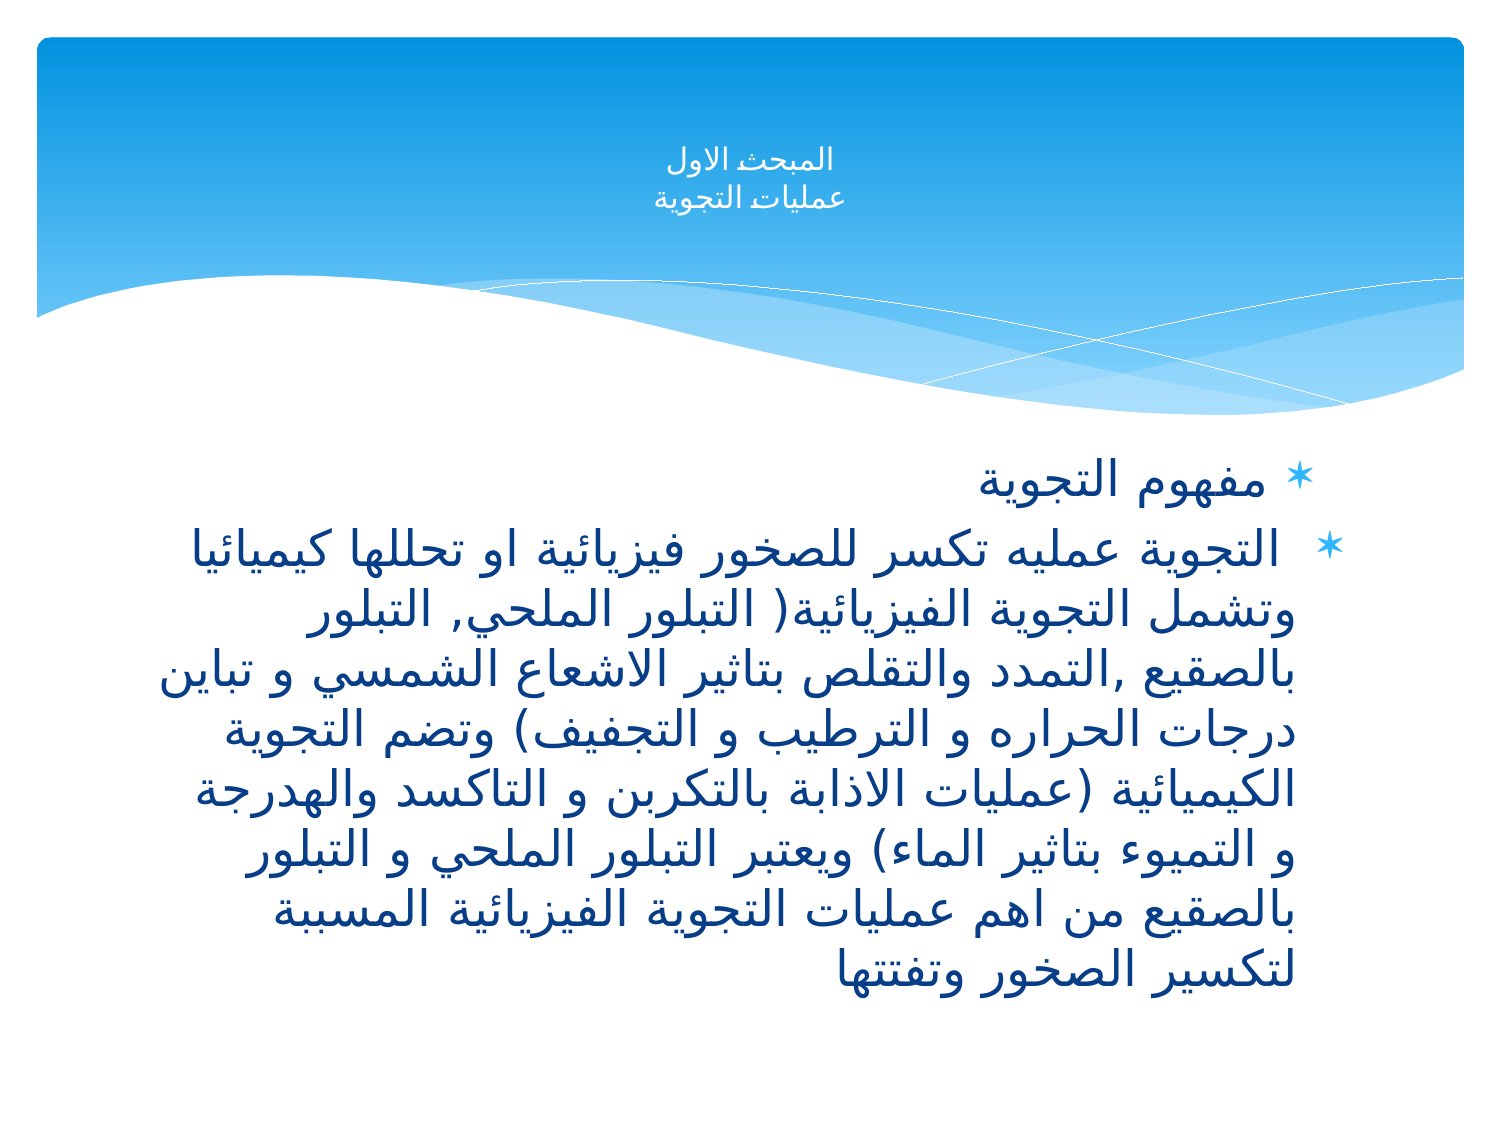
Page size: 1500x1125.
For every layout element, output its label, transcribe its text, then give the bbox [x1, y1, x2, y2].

list مفهوم التجوية التجوية عمليه تكسر للصخور فيزيائية او تحللها كيميائيا وتشمل التجوية الفيزيائية( التبلور الملحي, التبلور بالصقيع ,التمدد والتقلص بتاثير الاشعاع الشمسي و تباين درجات الحراره و الترطيب و التجفيف) وتضم التجوية الكيميائية (عمليات الاذابة بالتكربن و التاكسد والهدرجة و التميوء بتاثير الماء) ويعتبر التبلور الملحي و التبلور بالصقيع من اهم عمليات التجوية الفيزيائية المسببة لتكسير الصخور وتفتتها [143, 438, 1359, 1005]
title المبحث الاول عمليات التجوية [75, 55, 1425, 261]
